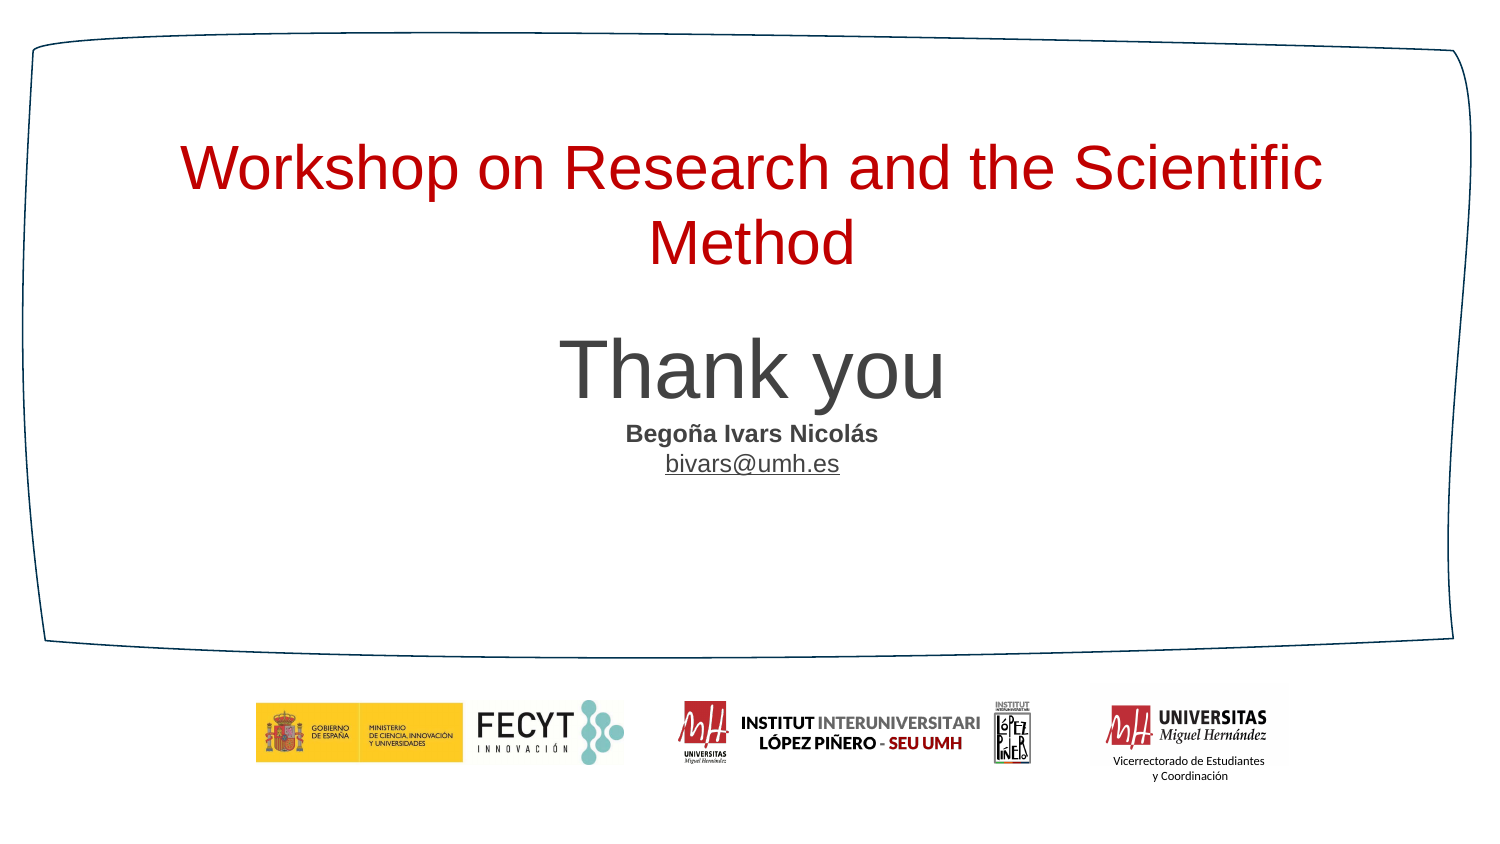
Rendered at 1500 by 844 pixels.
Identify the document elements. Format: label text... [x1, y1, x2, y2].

text_box [22, 32, 1471, 658]
text_box Begoña Ivars Nicolás bivars@umh.es [88, 402, 1417, 523]
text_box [255, 683, 1296, 782]
text_box Workshop on Research and the Scientific Method Thank you [88, 147, 1417, 395]
